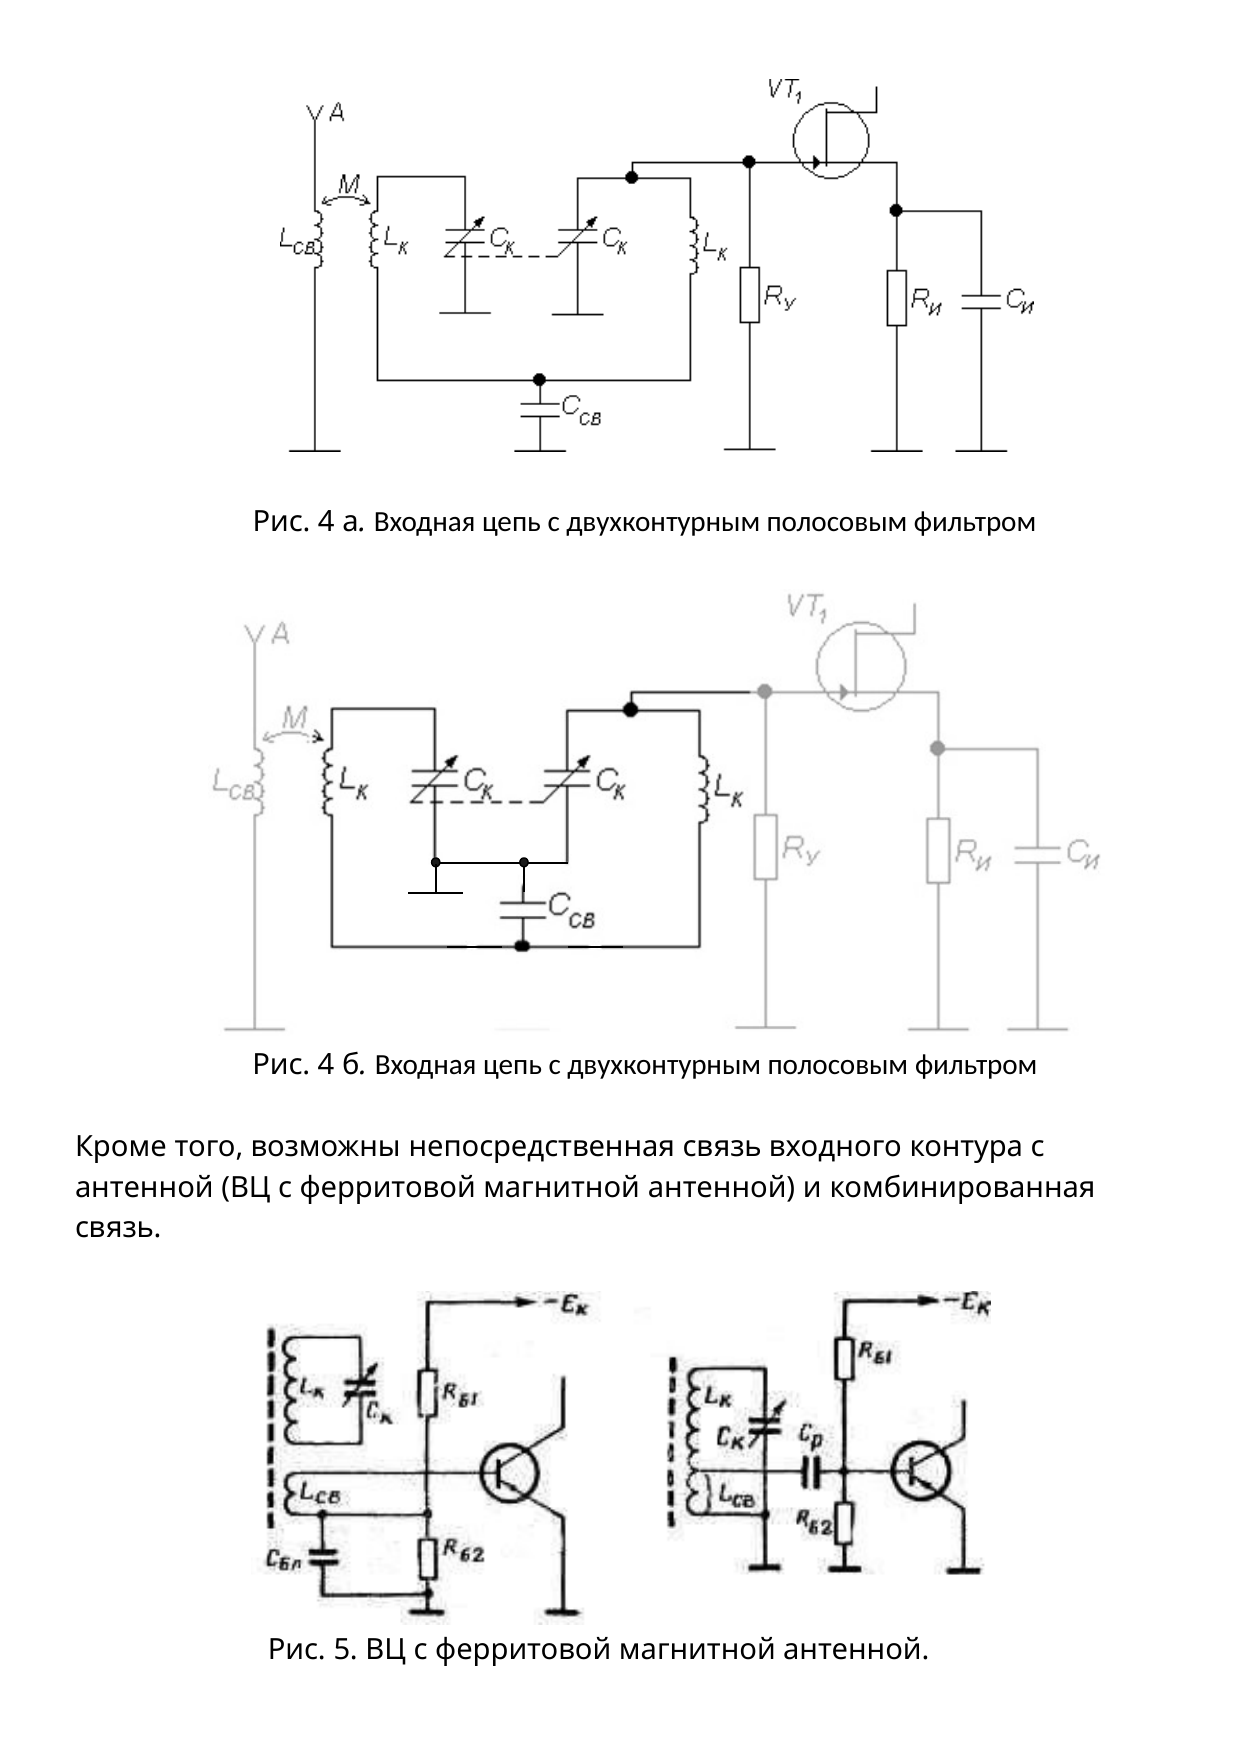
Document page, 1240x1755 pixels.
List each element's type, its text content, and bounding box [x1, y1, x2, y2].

text_box Рис. 5. ВЦ с ферритовой магнитной антенной. [265, 1633, 975, 1666]
text_box Рис. 4 а. Входная цепь с двухконтурным полосовым фильтром [250, 500, 1064, 538]
picture [280, 79, 1035, 452]
picture [250, 1290, 991, 1625]
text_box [207, 589, 1105, 1036]
text_box Рис. 4 б. Входная цепь с двухконтурным полосовым фильтром Кроме того, возможны непосредственная связь входного контура с антенной (ВЦ с ферритовой магнитной антенной) и комбинированная связь. [72, 1043, 1149, 1244]
